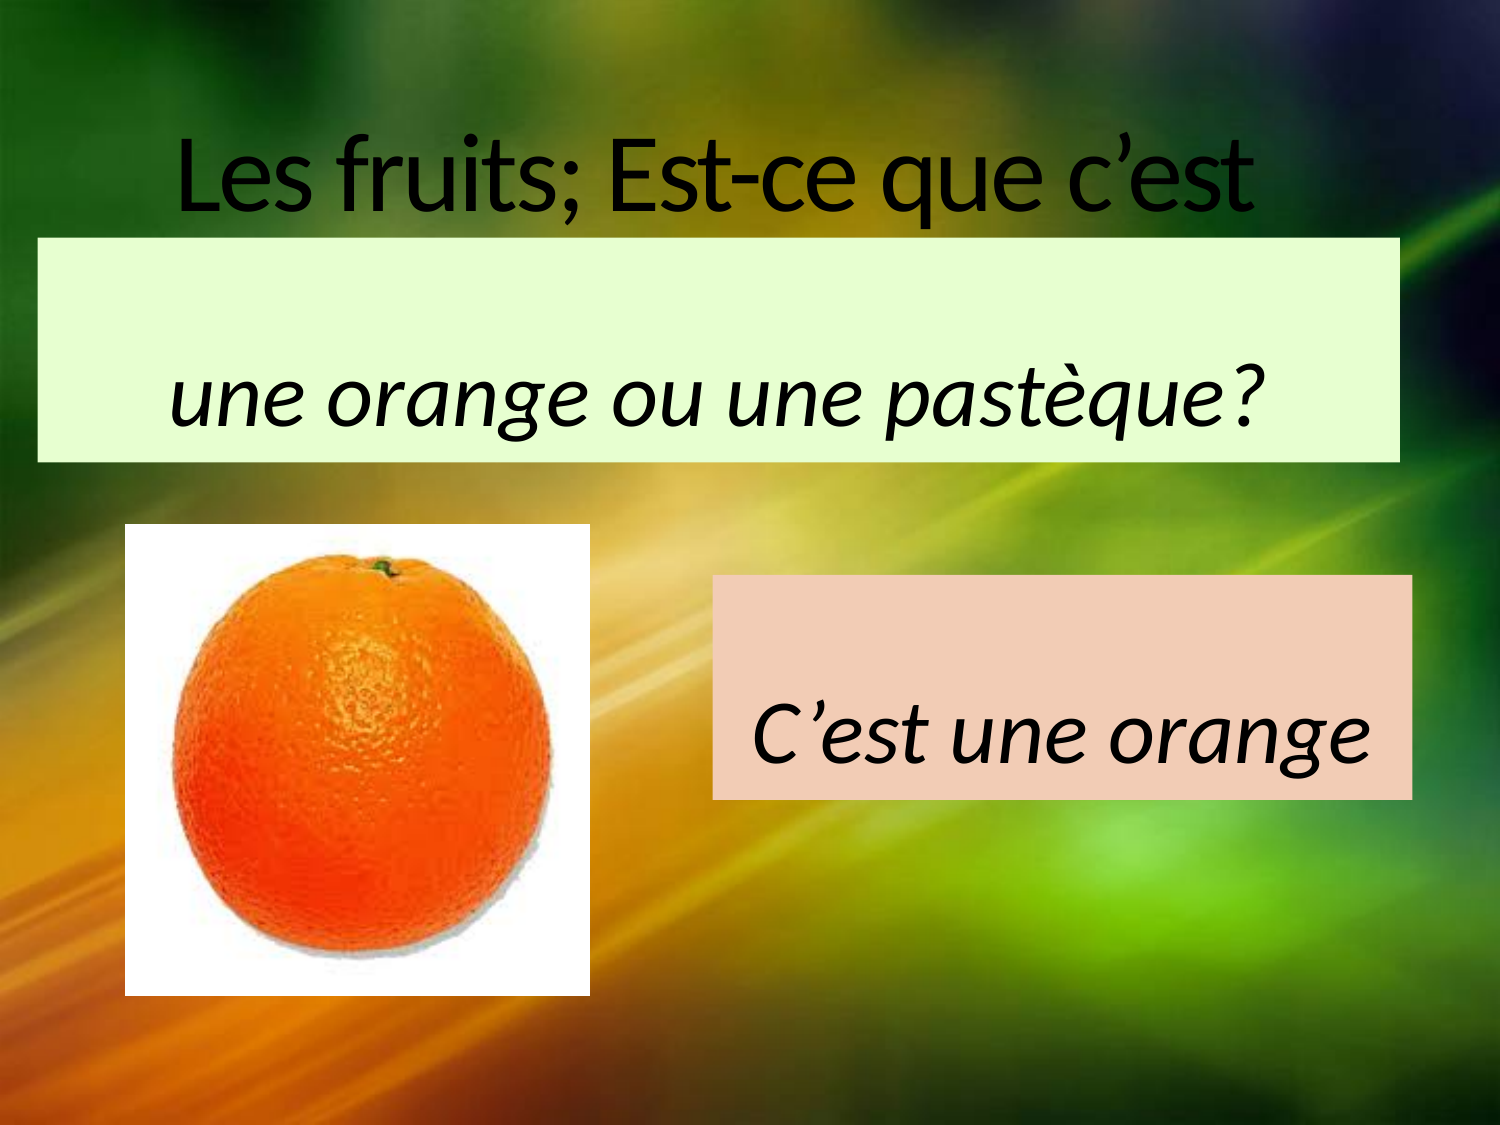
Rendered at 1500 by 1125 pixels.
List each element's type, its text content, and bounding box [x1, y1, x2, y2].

text_box C’est une orange [712, 574, 1413, 800]
picture [0, 0, 1500, 1125]
subtitle une orange ou une pastèque? [37, 237, 1400, 463]
title Les fruits; Est-ce que c’est [174, 50, 1331, 237]
